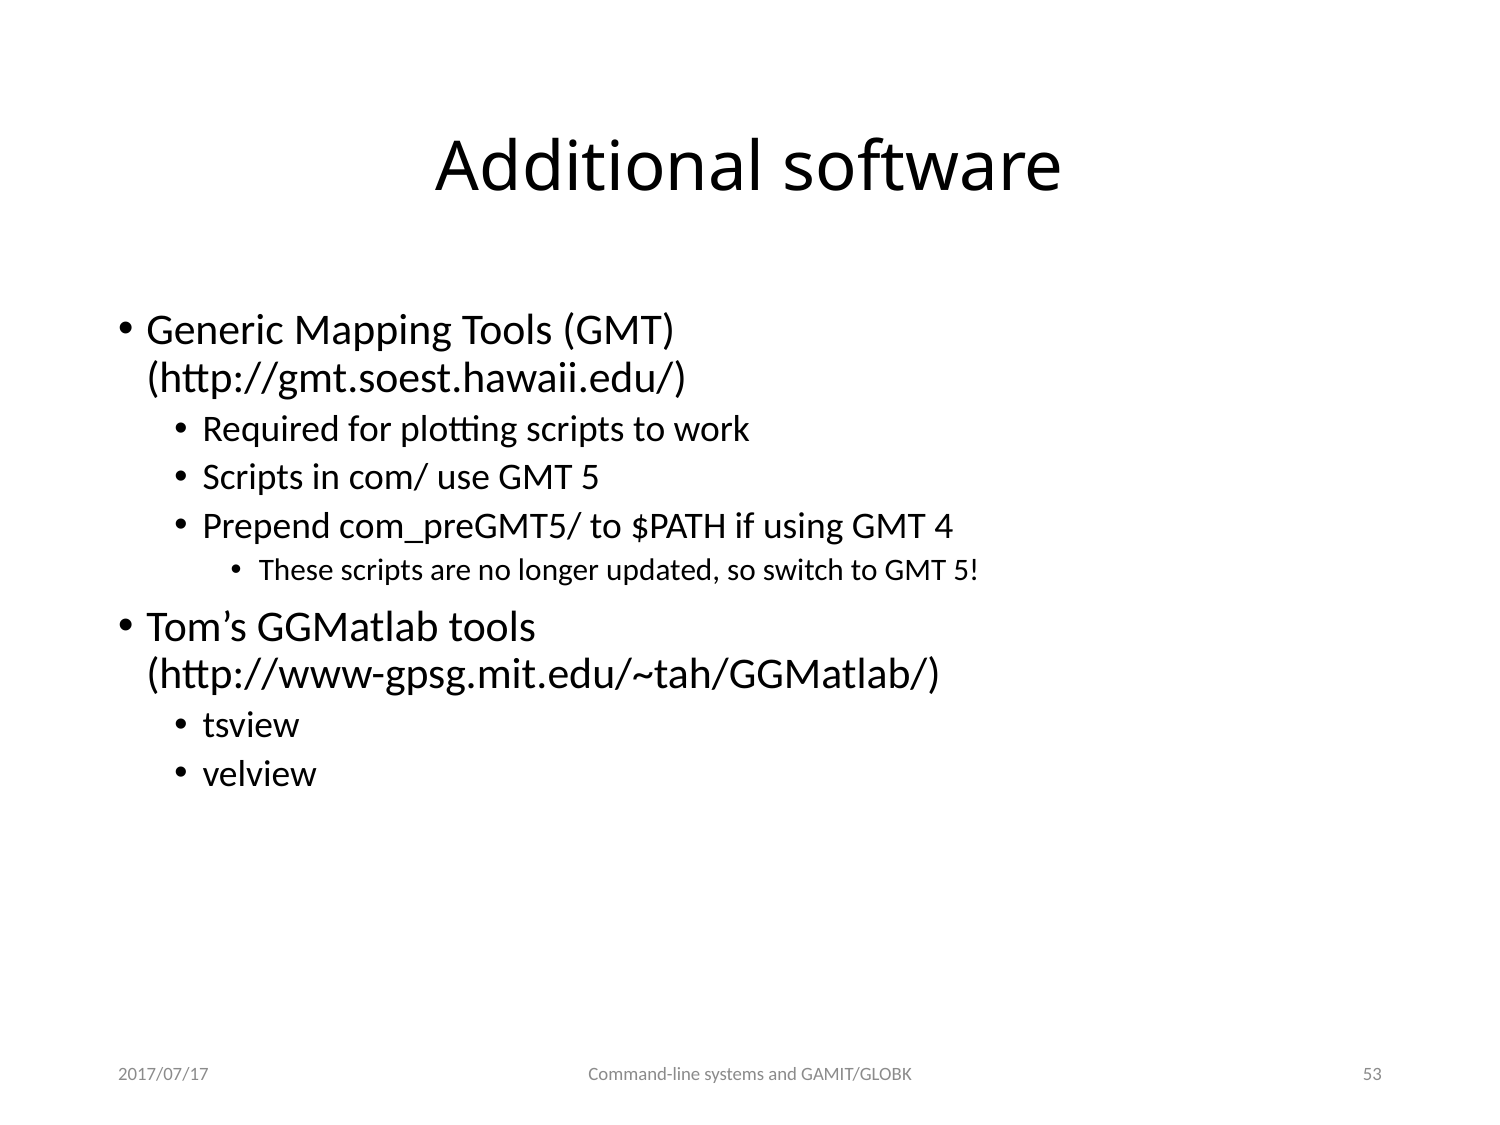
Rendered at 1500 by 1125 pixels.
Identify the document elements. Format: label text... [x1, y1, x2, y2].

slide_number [103, 1042, 441, 1103]
slide_number 52 [1059, 1042, 1397, 1103]
title Additional software [103, 59, 1397, 278]
footer Command-line systems and GAMIT/GLOBK [496, 1042, 1004, 1103]
list Generic Mapping Tools (GMT) (http://gmt.soest.hawaii.edu/) Required for plotting scripts to work Scripts in com/ use GMT 5 Prepend com_preGMT5/ to $PATH if using GMT 4 These scripts are no longer updated, so switch to GMT 5! Tom’s GGMatlab tools (http://www-gpsg.mit.edu/~tah/GGMatlab/) tsview velview [103, 299, 1397, 1014]
